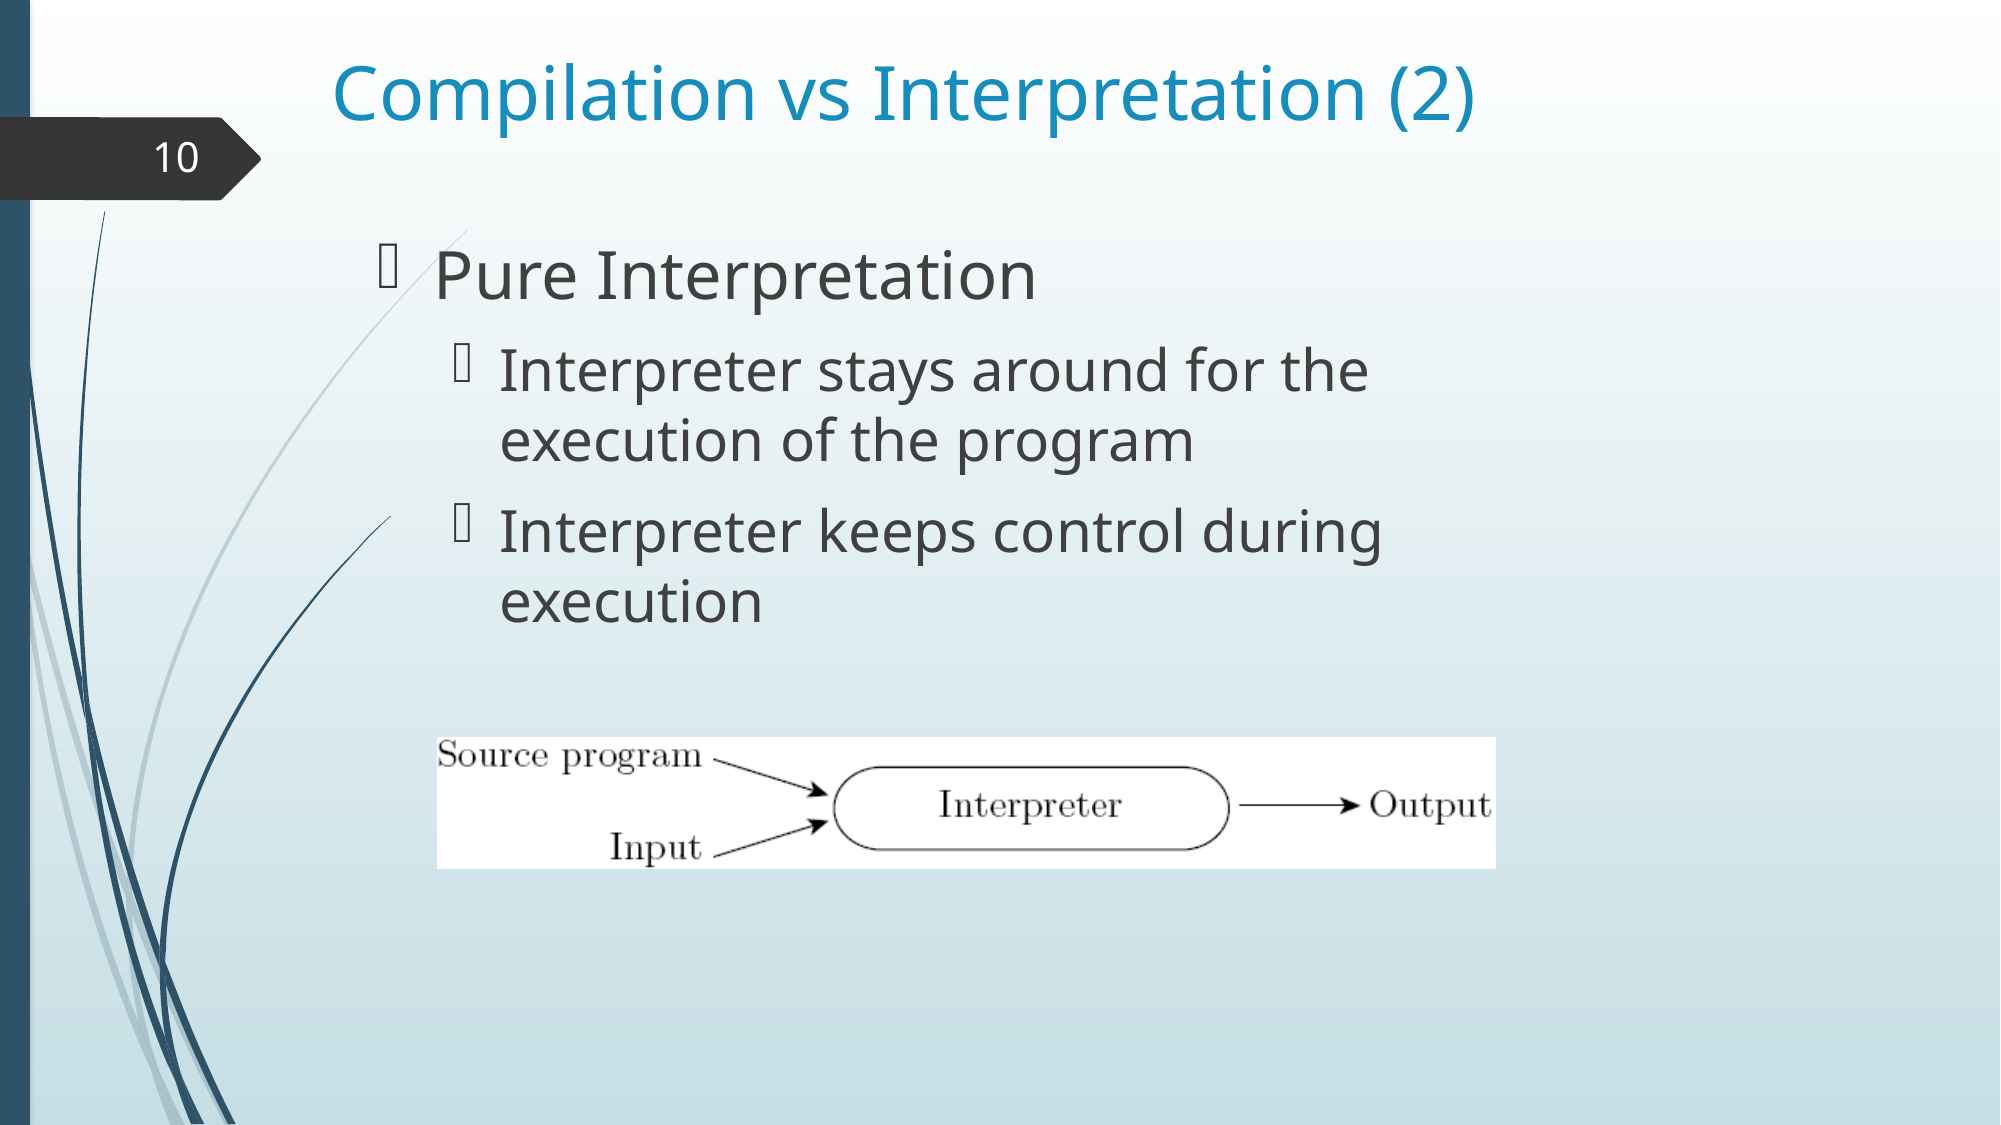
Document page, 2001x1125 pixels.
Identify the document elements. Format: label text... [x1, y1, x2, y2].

picture [437, 737, 1496, 869]
title Compilation vs Interpretation (2) [316, 37, 1713, 225]
slide_number 10 [87, 129, 216, 190]
list Pure Interpretation Interpreter stays around for the execution of the program Interpreter keeps control during execution [362, 224, 1638, 663]
